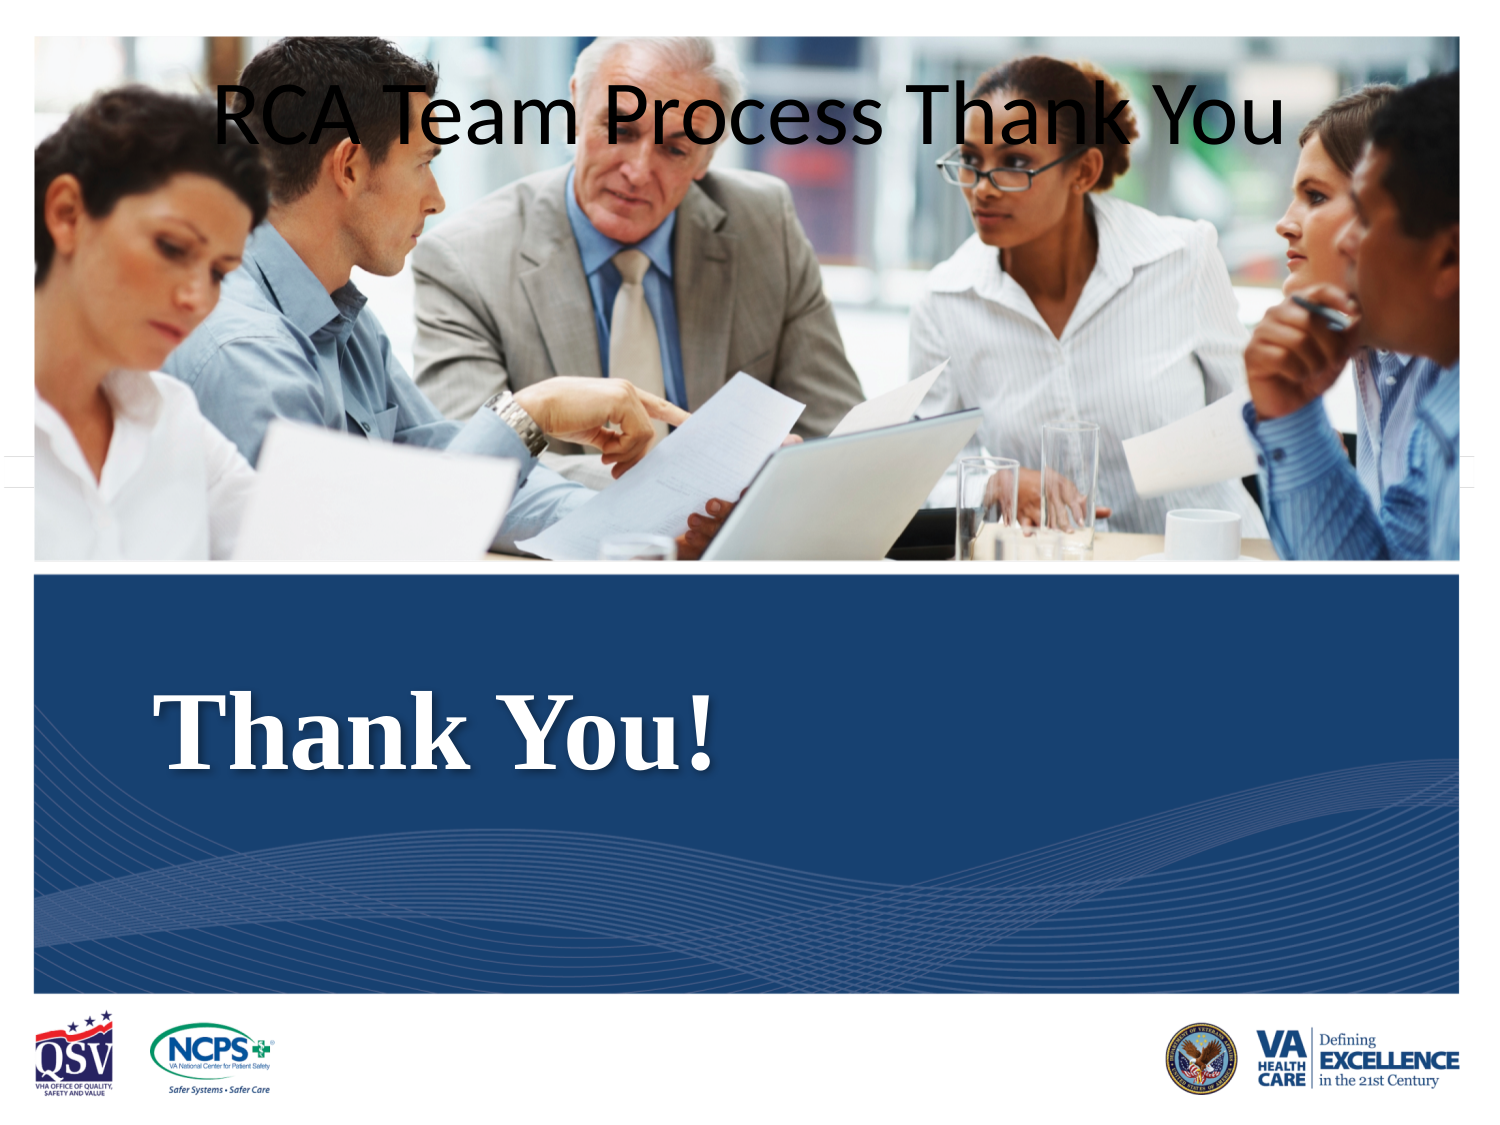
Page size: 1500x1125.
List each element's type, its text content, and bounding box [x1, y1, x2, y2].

picture [0, 0, 1500, 1125]
title RCA Team Process Thank You [75, 45, 1425, 233]
text_box Thank You! [137, 649, 775, 800]
